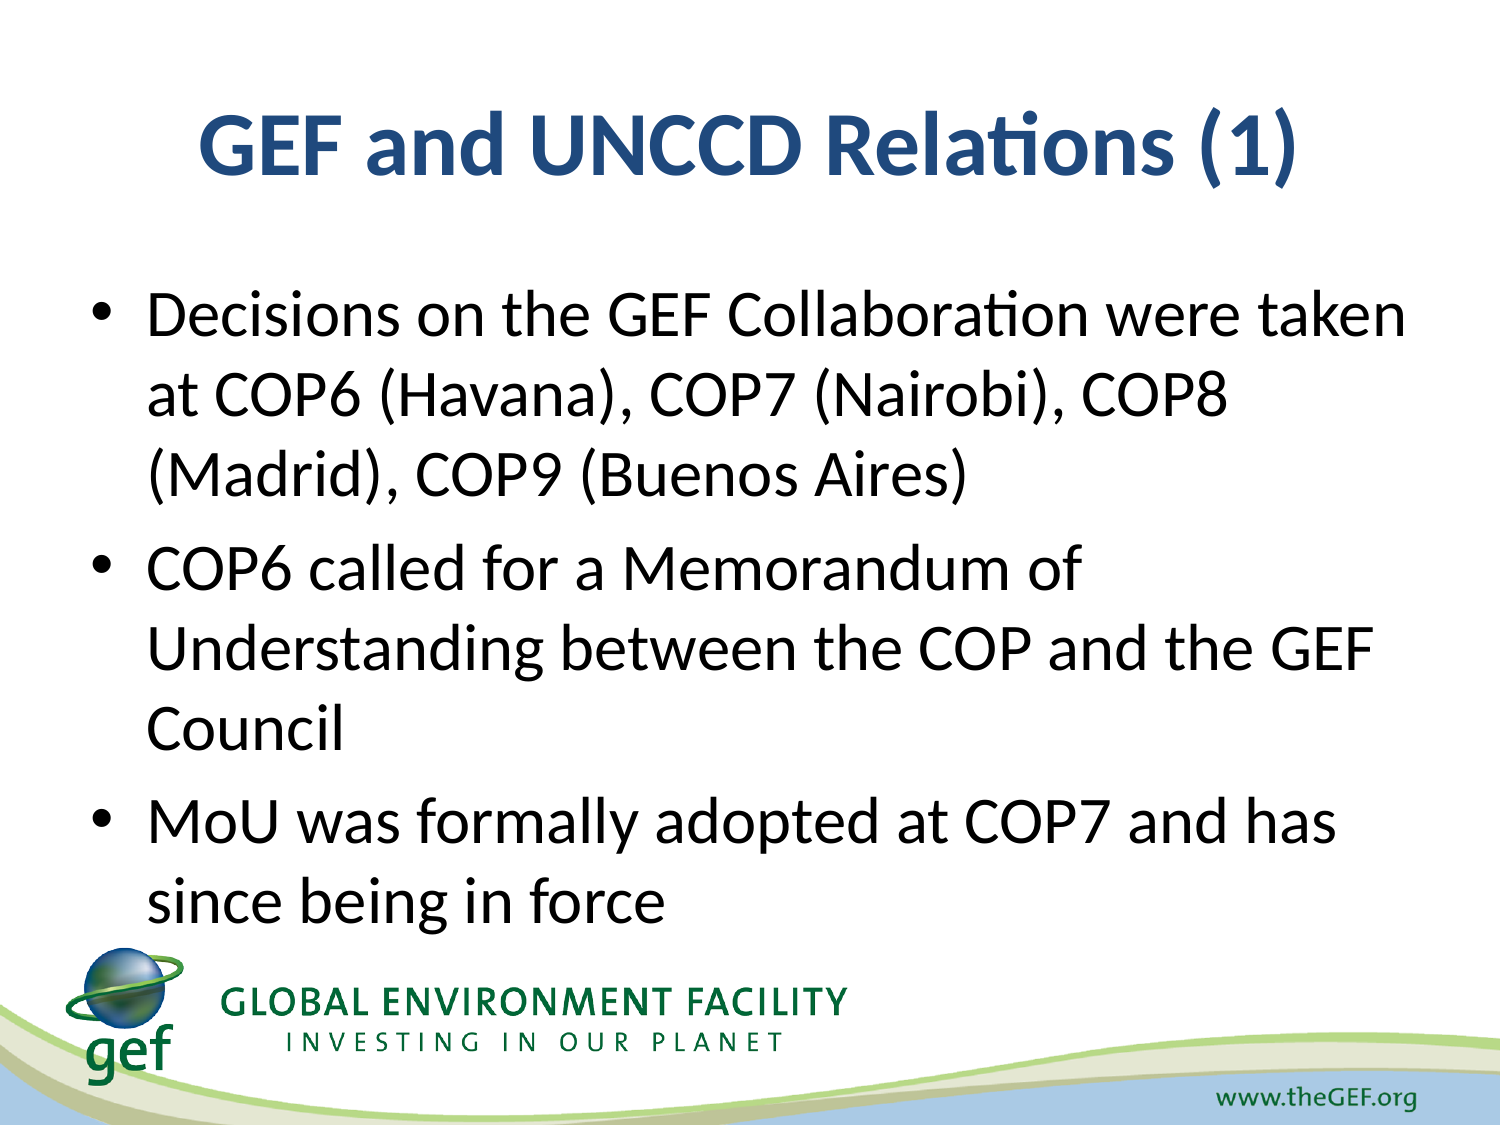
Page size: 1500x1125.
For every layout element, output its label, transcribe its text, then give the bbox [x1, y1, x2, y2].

picture [0, 920, 1500, 1125]
list Decisions on the GEF Collaboration were taken at COP6 (Havana), COP7 (Nairobi), COP8 (Madrid), COP9 (Buenos Aires) COP6 called for a Memorandum of Understanding between the COP and the GEF Council MoU was formally adopted at COP7 and has since being in force [74, 262, 1426, 951]
title GEF and UNCCD Relations (1) [74, 44, 1426, 233]
